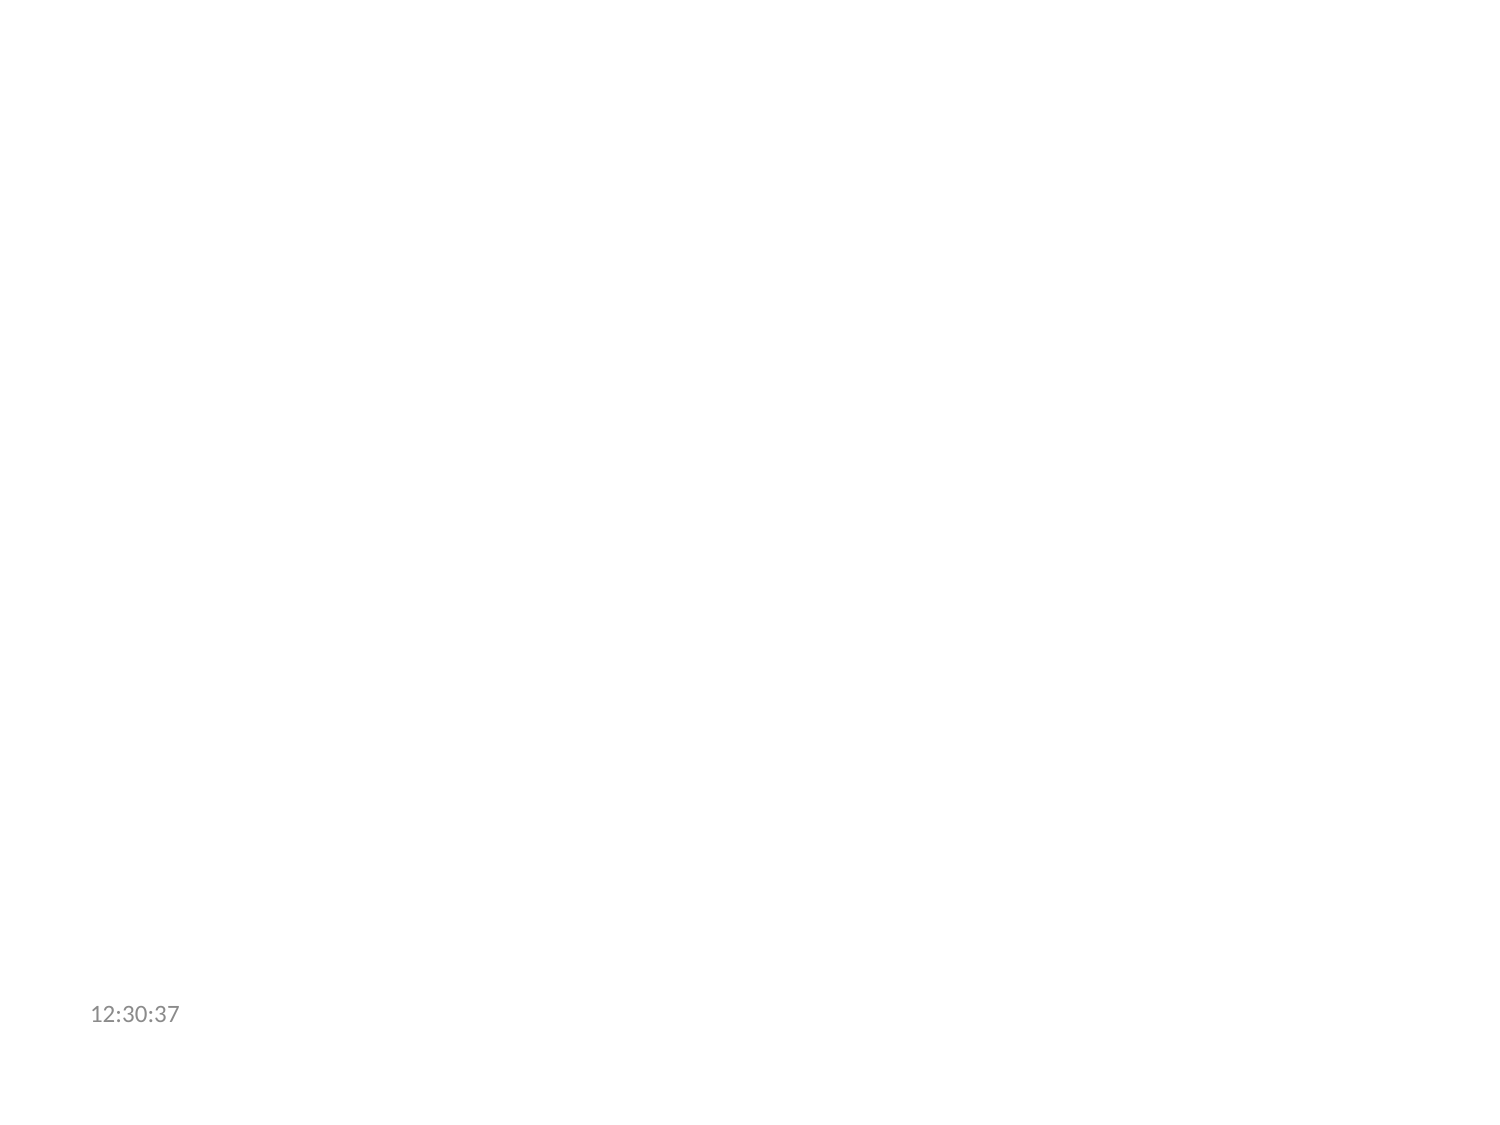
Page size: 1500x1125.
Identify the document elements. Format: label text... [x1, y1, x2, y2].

text_box 15:35:09 [75, 982, 425, 1043]
